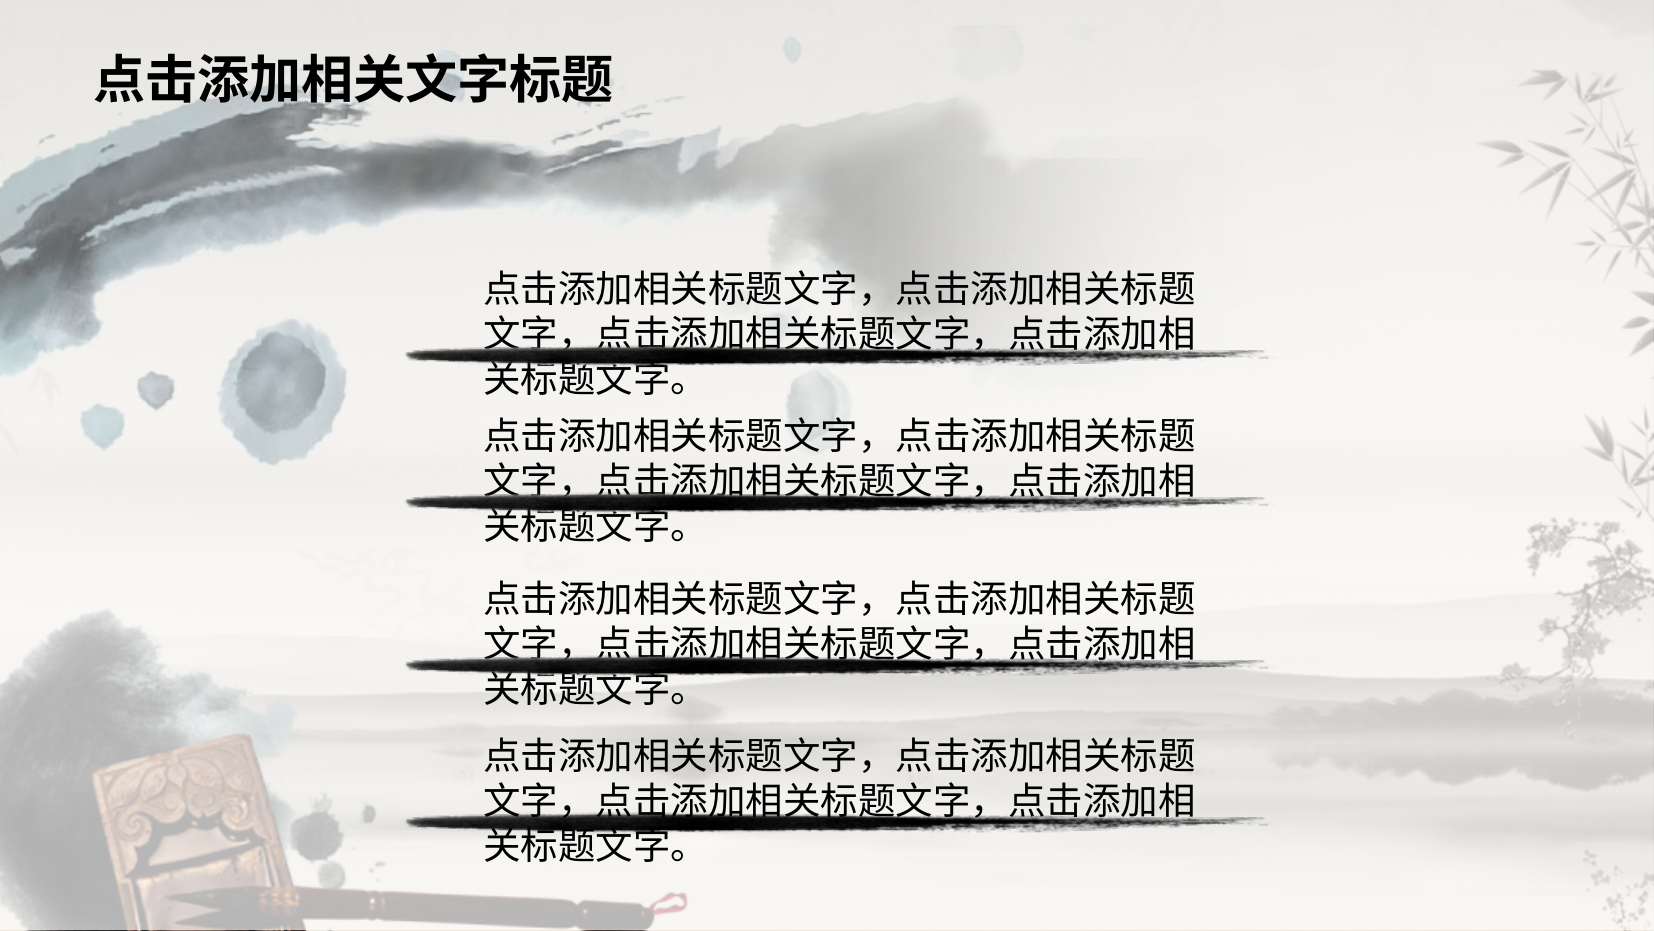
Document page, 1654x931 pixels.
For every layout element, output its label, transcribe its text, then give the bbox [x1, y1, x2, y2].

picture [385, 490, 1312, 517]
picture [385, 810, 1312, 837]
text_box 点击添加相关标题文字，点击添加相关标题文字，点击添加相关标题文字，点击添加相关标题文字。 [483, 680, 1215, 711]
picture [385, 653, 1312, 680]
text_box 点击添加相关标题文字，点击添加相关标题文字，点击添加相关标题文字，点击添加相关标题文字。 [483, 517, 1215, 548]
text_box 点击添加相关标题文字，点击添加相关标题文字，点击添加相关标题文字，点击添加相关标题文字。 [483, 476, 1215, 490]
text_box 点击添加相关标题文字，点击添加相关标题文字，点击添加相关标题文字，点击添加相关标题文字。 [483, 837, 1215, 868]
text_box 点击添加相关标题文字，点击添加相关标题文字，点击添加相关标题文字，点击添加相关标题文字。 [483, 732, 1215, 810]
text_box 点击添加相关标题文字，点击添加相关标题文字，点击添加相关标题文字，点击添加相关标题文字。 [483, 575, 1215, 653]
picture [0, 25, 1312, 476]
